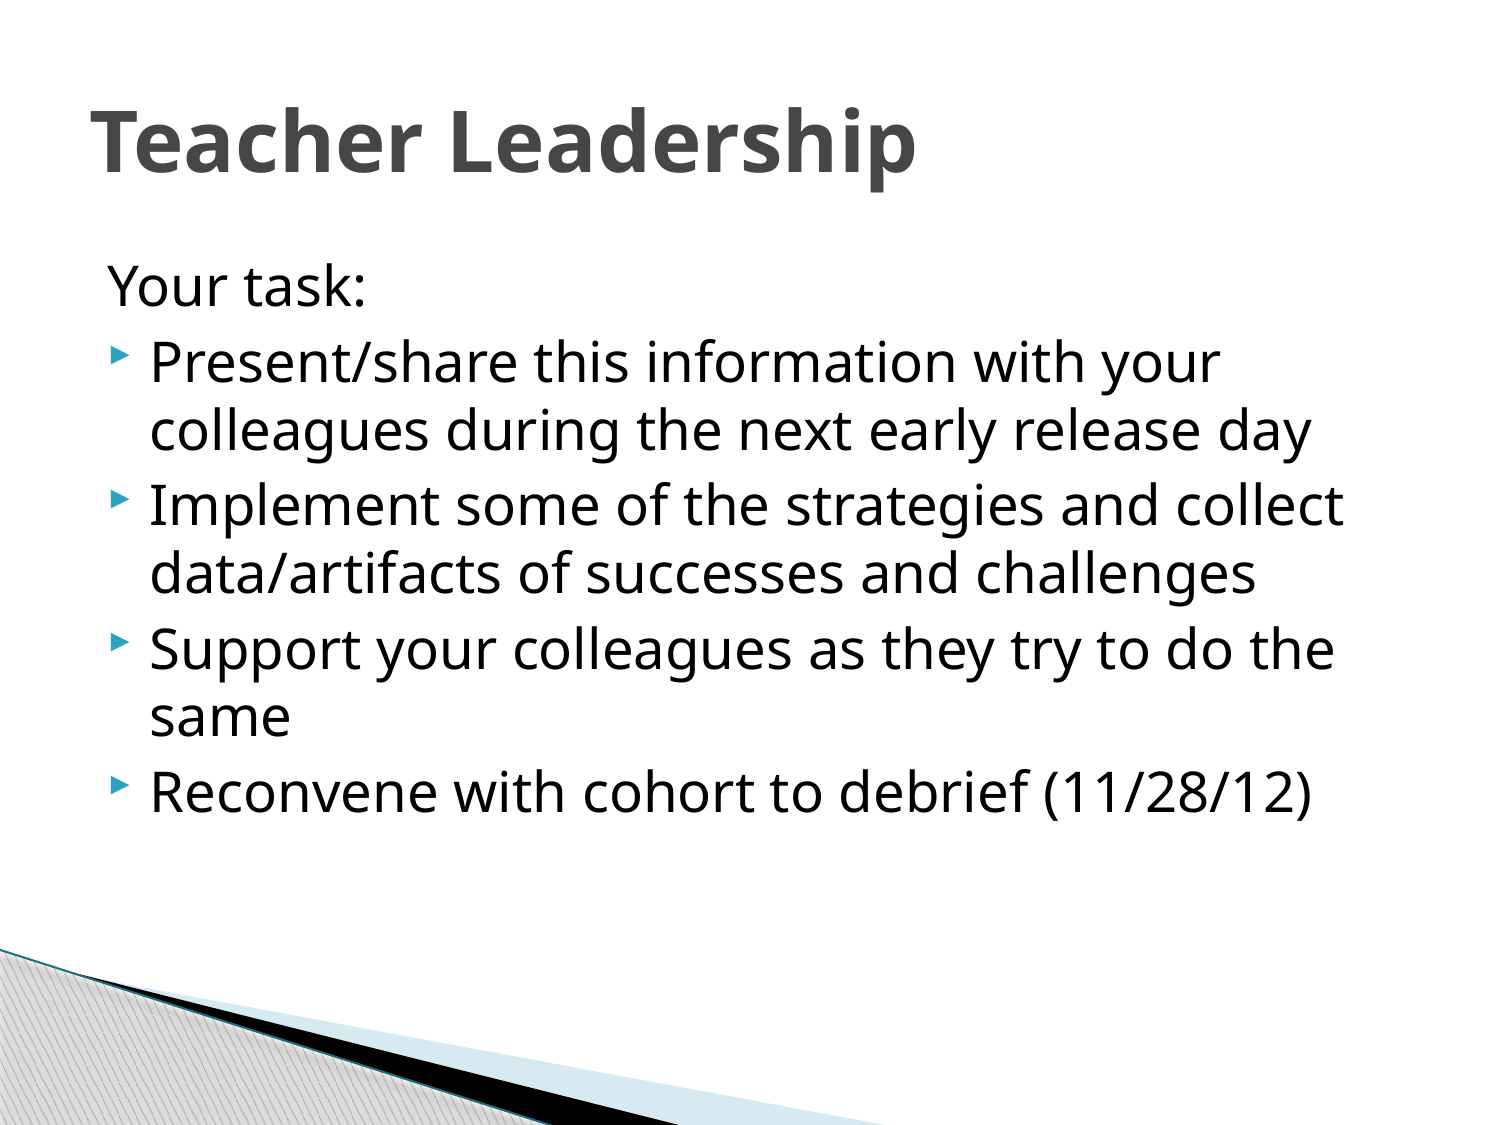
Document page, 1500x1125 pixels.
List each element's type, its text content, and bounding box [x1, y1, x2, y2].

title Teacher Leadership [75, 45, 1425, 233]
list Your task: Present/share this information with your colleagues during the next early release day Implement some of the strategies and collect data/artifacts of successes and challenges Support your colleagues as they try to do the same Reconvene with cohort to debrief (11/28/12) [75, 243, 1425, 986]
